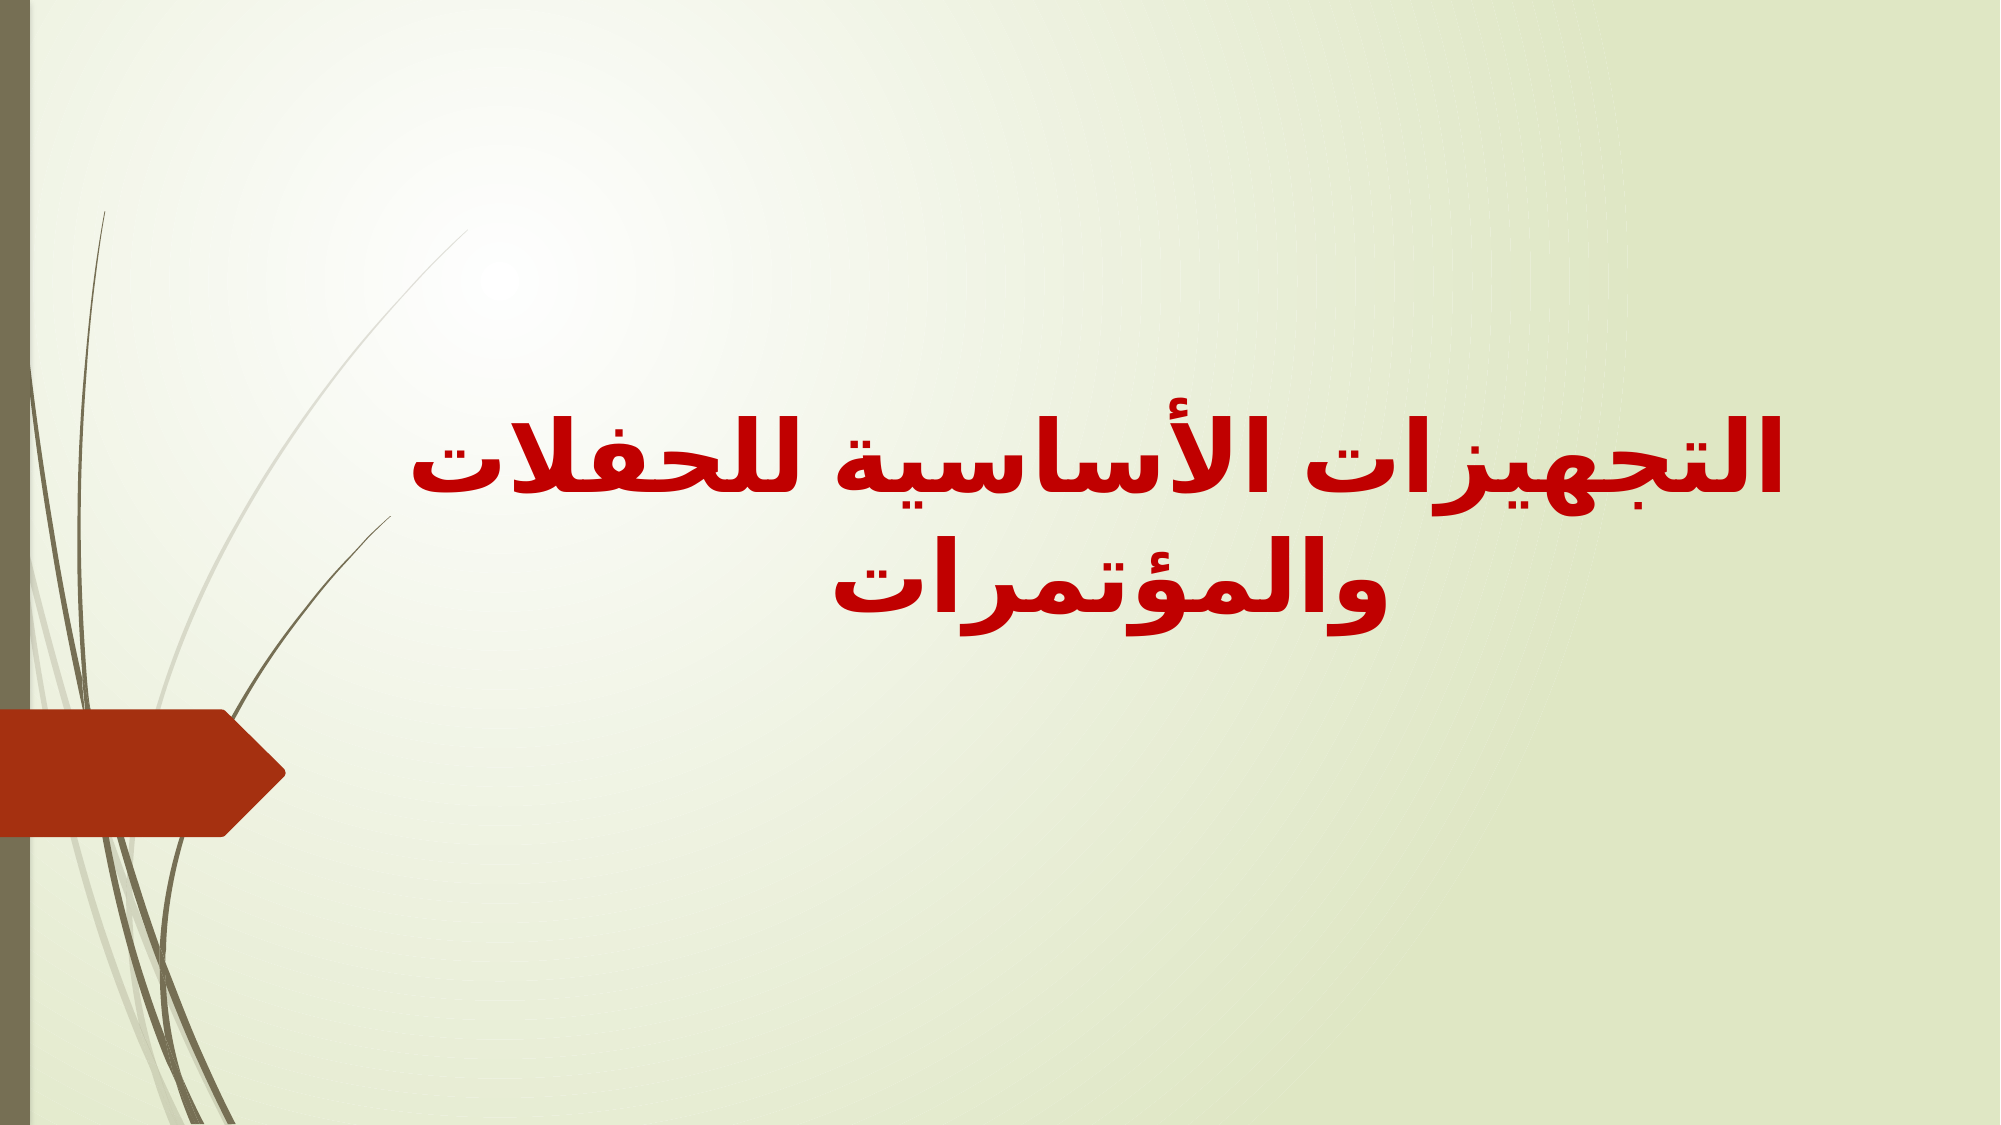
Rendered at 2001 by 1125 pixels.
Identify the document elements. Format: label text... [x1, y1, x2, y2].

title التجهيزات الأساسية للحفلات والمؤتمرات [197, 114, 2000, 640]
